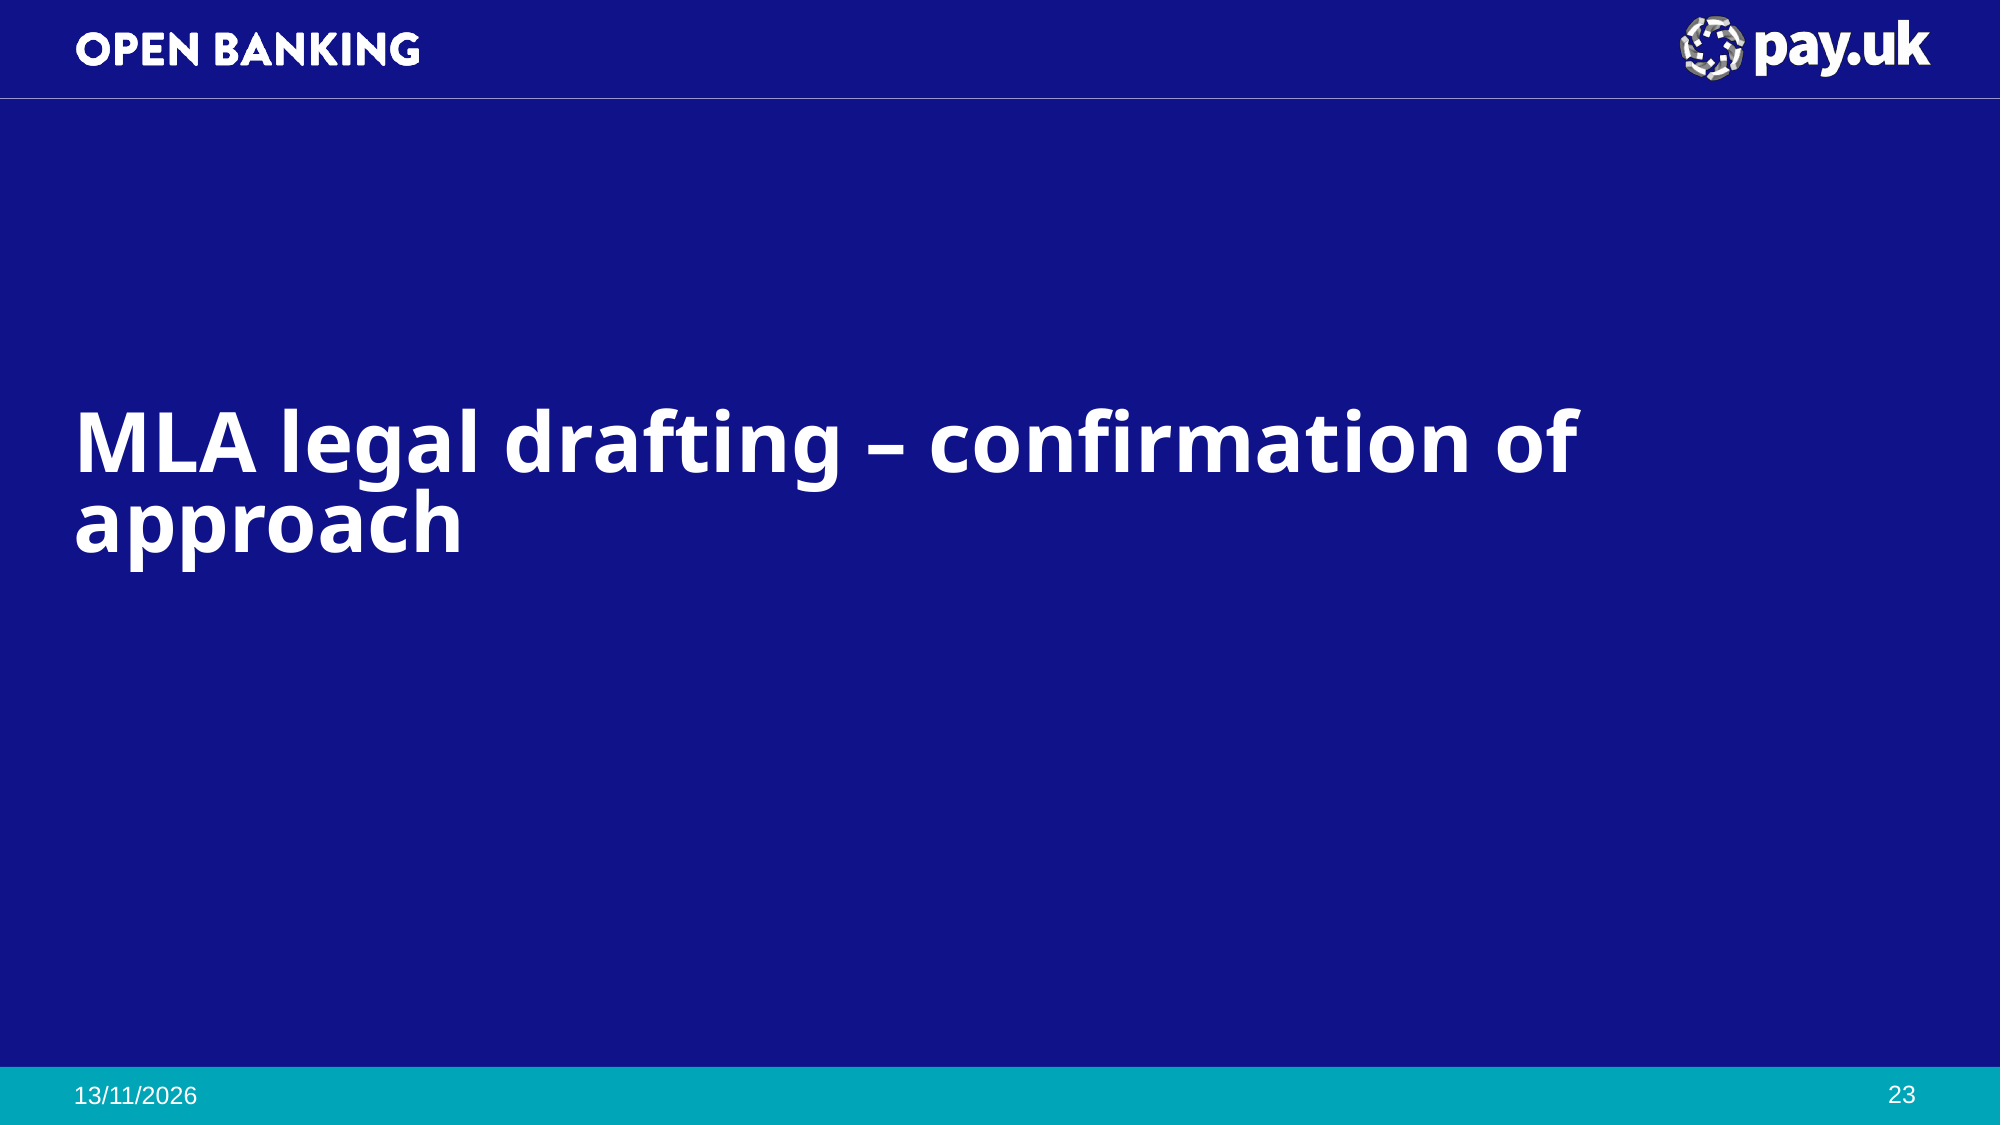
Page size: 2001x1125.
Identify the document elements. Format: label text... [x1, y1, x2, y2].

footer [662, 1064, 1338, 1124]
slide_number 23 [1412, 1064, 1932, 1124]
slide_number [59, 1065, 509, 1125]
picture [43, 0, 452, 99]
title MLA legal drafting – confirmation of approach [59, 105, 1750, 576]
picture [1670, 1, 1939, 87]
